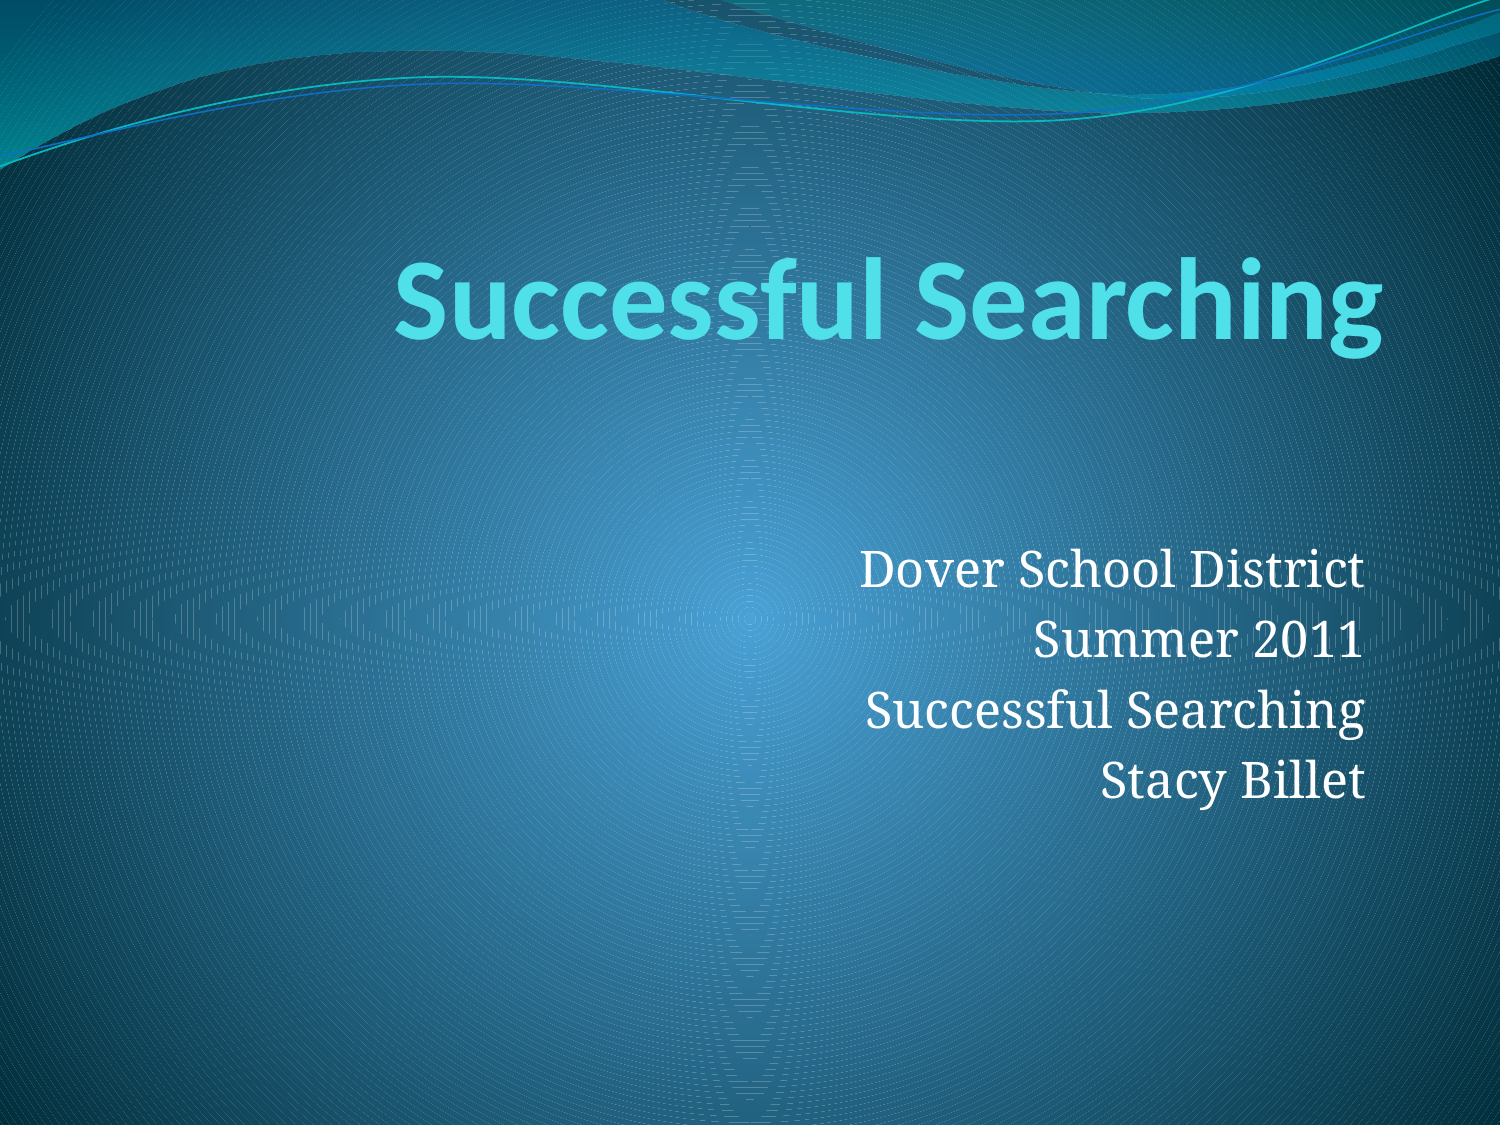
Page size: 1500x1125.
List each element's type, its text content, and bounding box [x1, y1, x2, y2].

subtitle Dover School District Summer 2011 Successful Searching Stacy Billet [87, 529, 1376, 818]
title Successful Searching [99, 174, 1388, 363]
